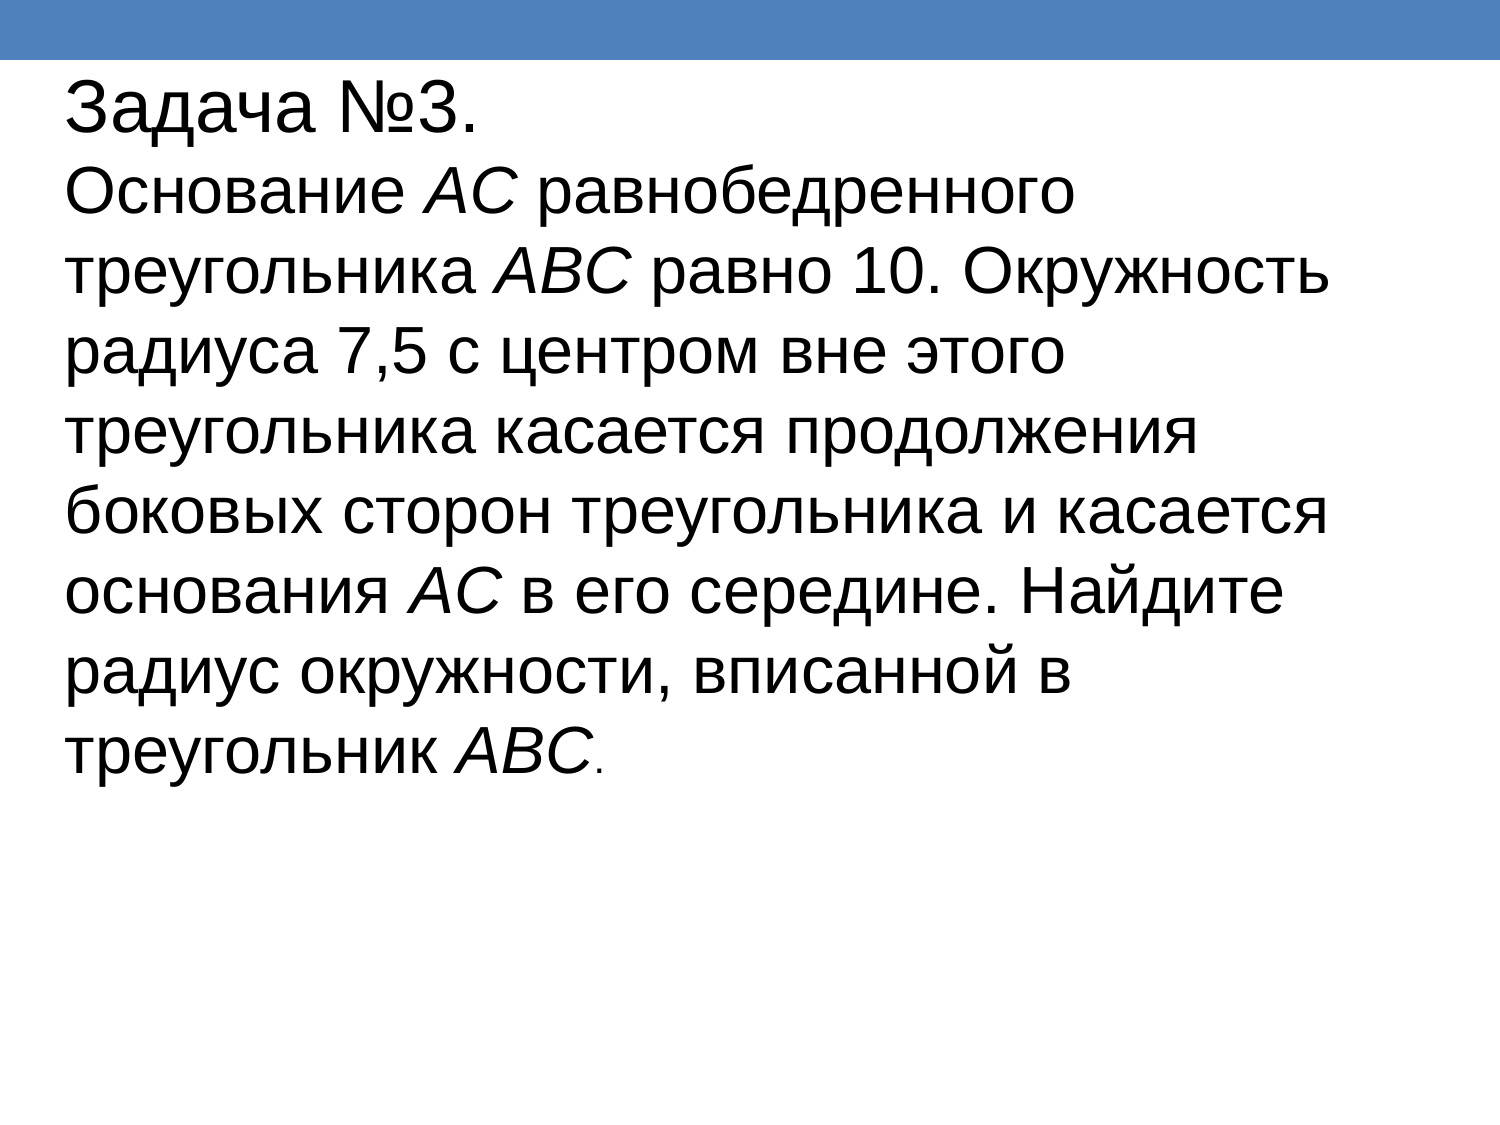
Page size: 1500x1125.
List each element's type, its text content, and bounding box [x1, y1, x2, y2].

text_box Задача №3. Основание AC равнобедренного треугольника ABC равно 10. Окружность радиуса 7,5 с центром вне этого треугольника касается продолжения боковых сторон треугольника и касается основания AC в его середине. Найдите радиус окружности, вписанной в треугольник ABC. [49, 49, 1463, 795]
